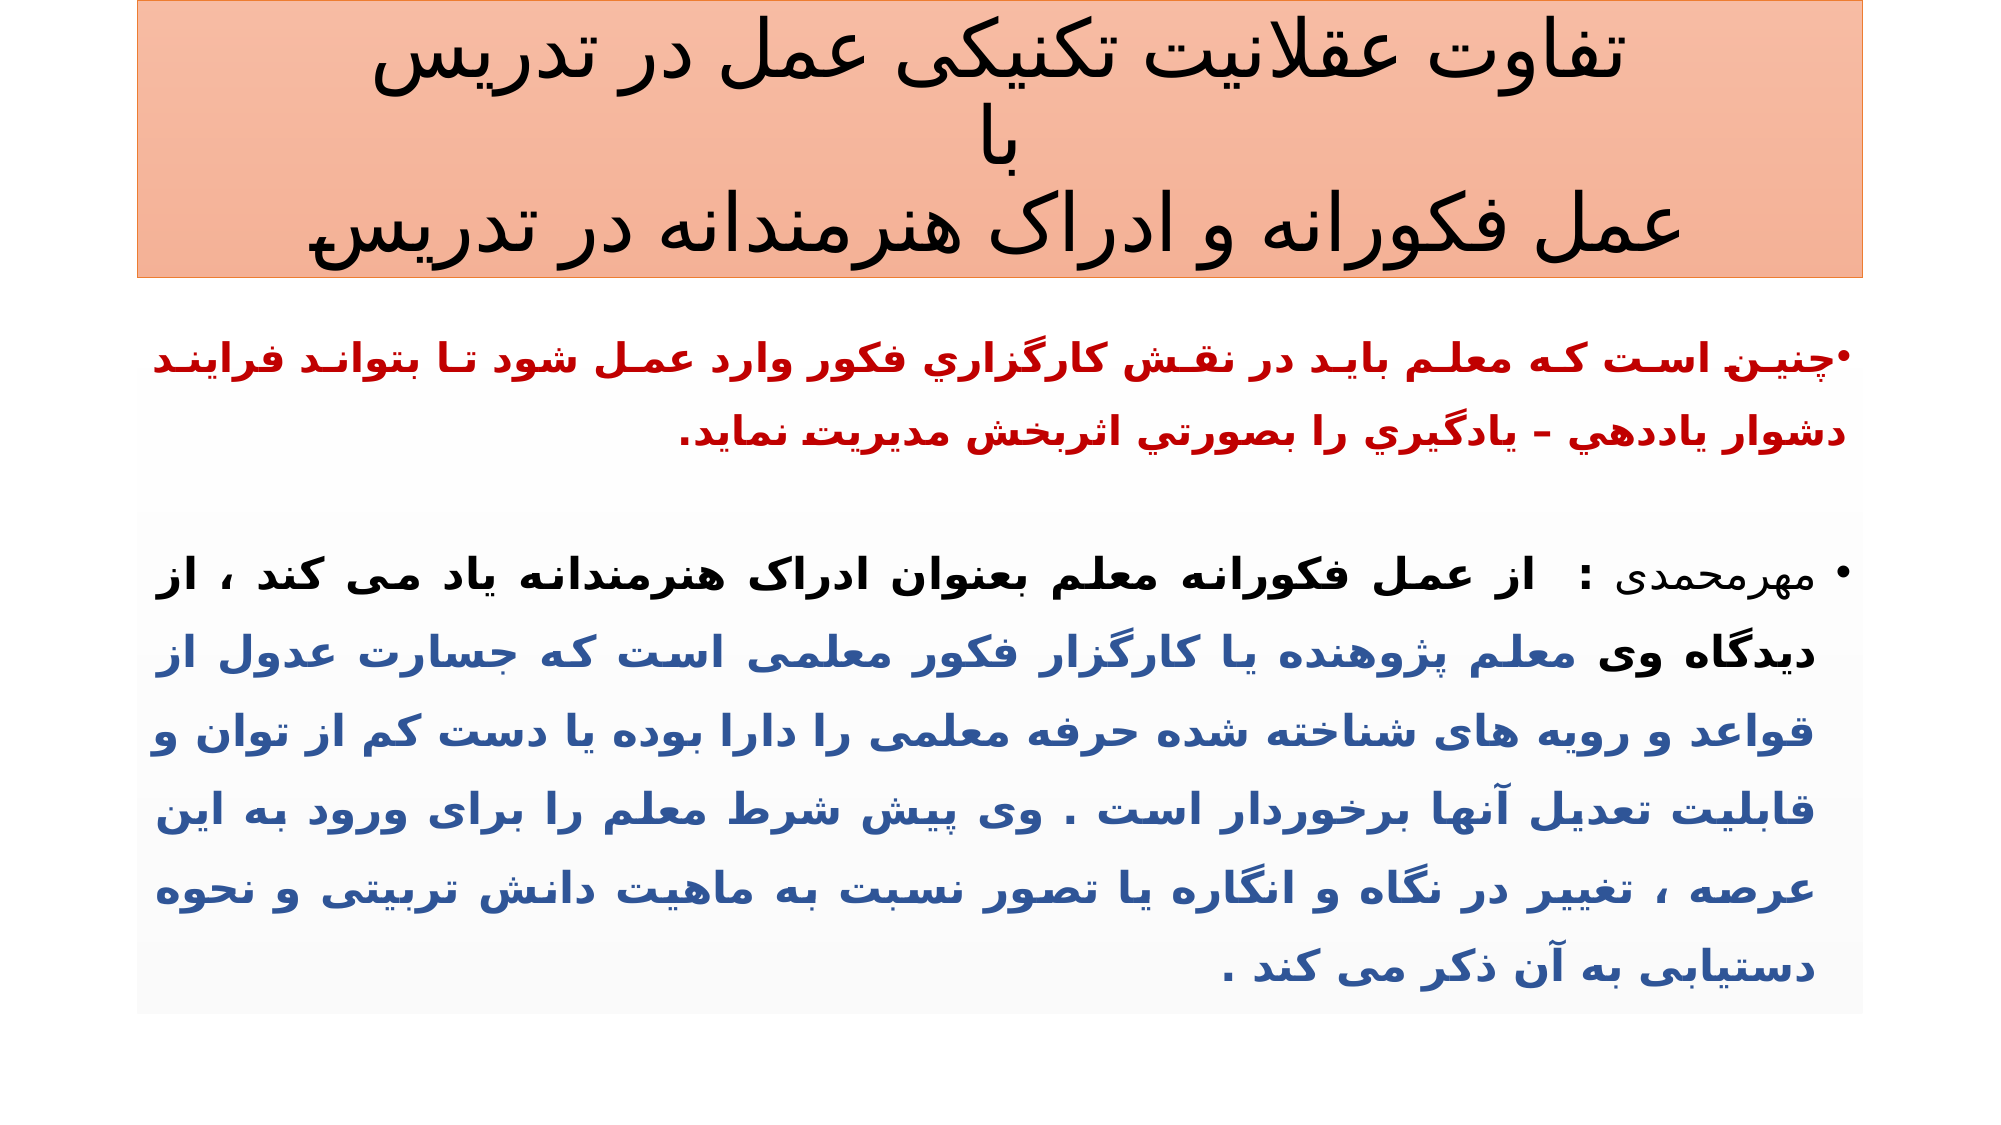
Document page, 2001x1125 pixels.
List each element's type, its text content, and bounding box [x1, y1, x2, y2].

list چنين است كه معلم بايد در نقش كارگزاري فکور وارد عمل شود تا بتواند فرايند دشوار ياددهي – يادگيري را بصورتي اثربخش مديريت نمايد. مهرمحمدی : از عمل فکورانه معلم بعنوان ادراک هنرمندانه یاد می کند ، از دیدگاه وی معلم پژوهنده یا کارگزار فکور معلمی است که جسارت عدول از قواعد و رویه های شناخته شده حرفه معلمی را دارا بوده یا دست کم از توان و قابلیت تعدیل آنها برخوردار است . وی پیش شرط معلم را برای ورود به این عرصه ، تغییر در نگاه و انگاره یا تصور نسبت به ماهیت دانش تربیتی و نحوه دستیابی به آن ذکر می کند . [137, 299, 1863, 1014]
title تفاوت عقلانیت تکنیکی عمل در تدریس با عمل فکورانه و ادراک هنرمندانه در تدریس [137, 0, 1863, 278]
